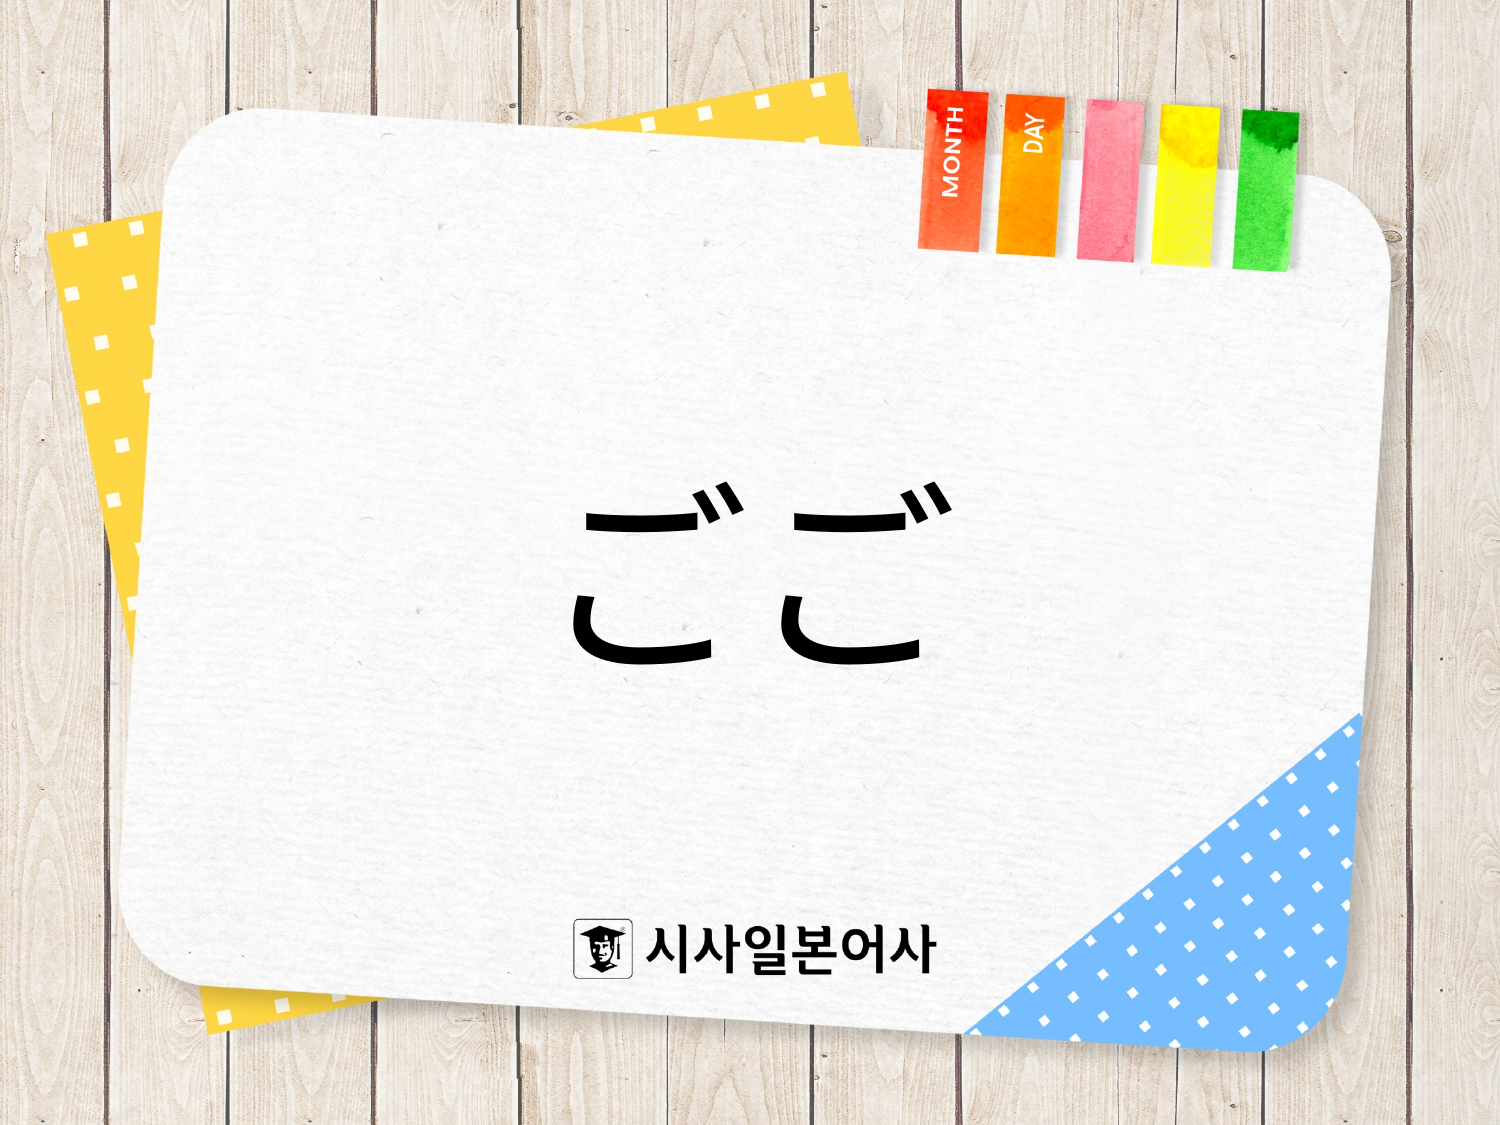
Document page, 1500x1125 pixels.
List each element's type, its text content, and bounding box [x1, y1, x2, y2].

title ごご [75, 338, 1425, 811]
picture [0, 0, 1500, 1125]
